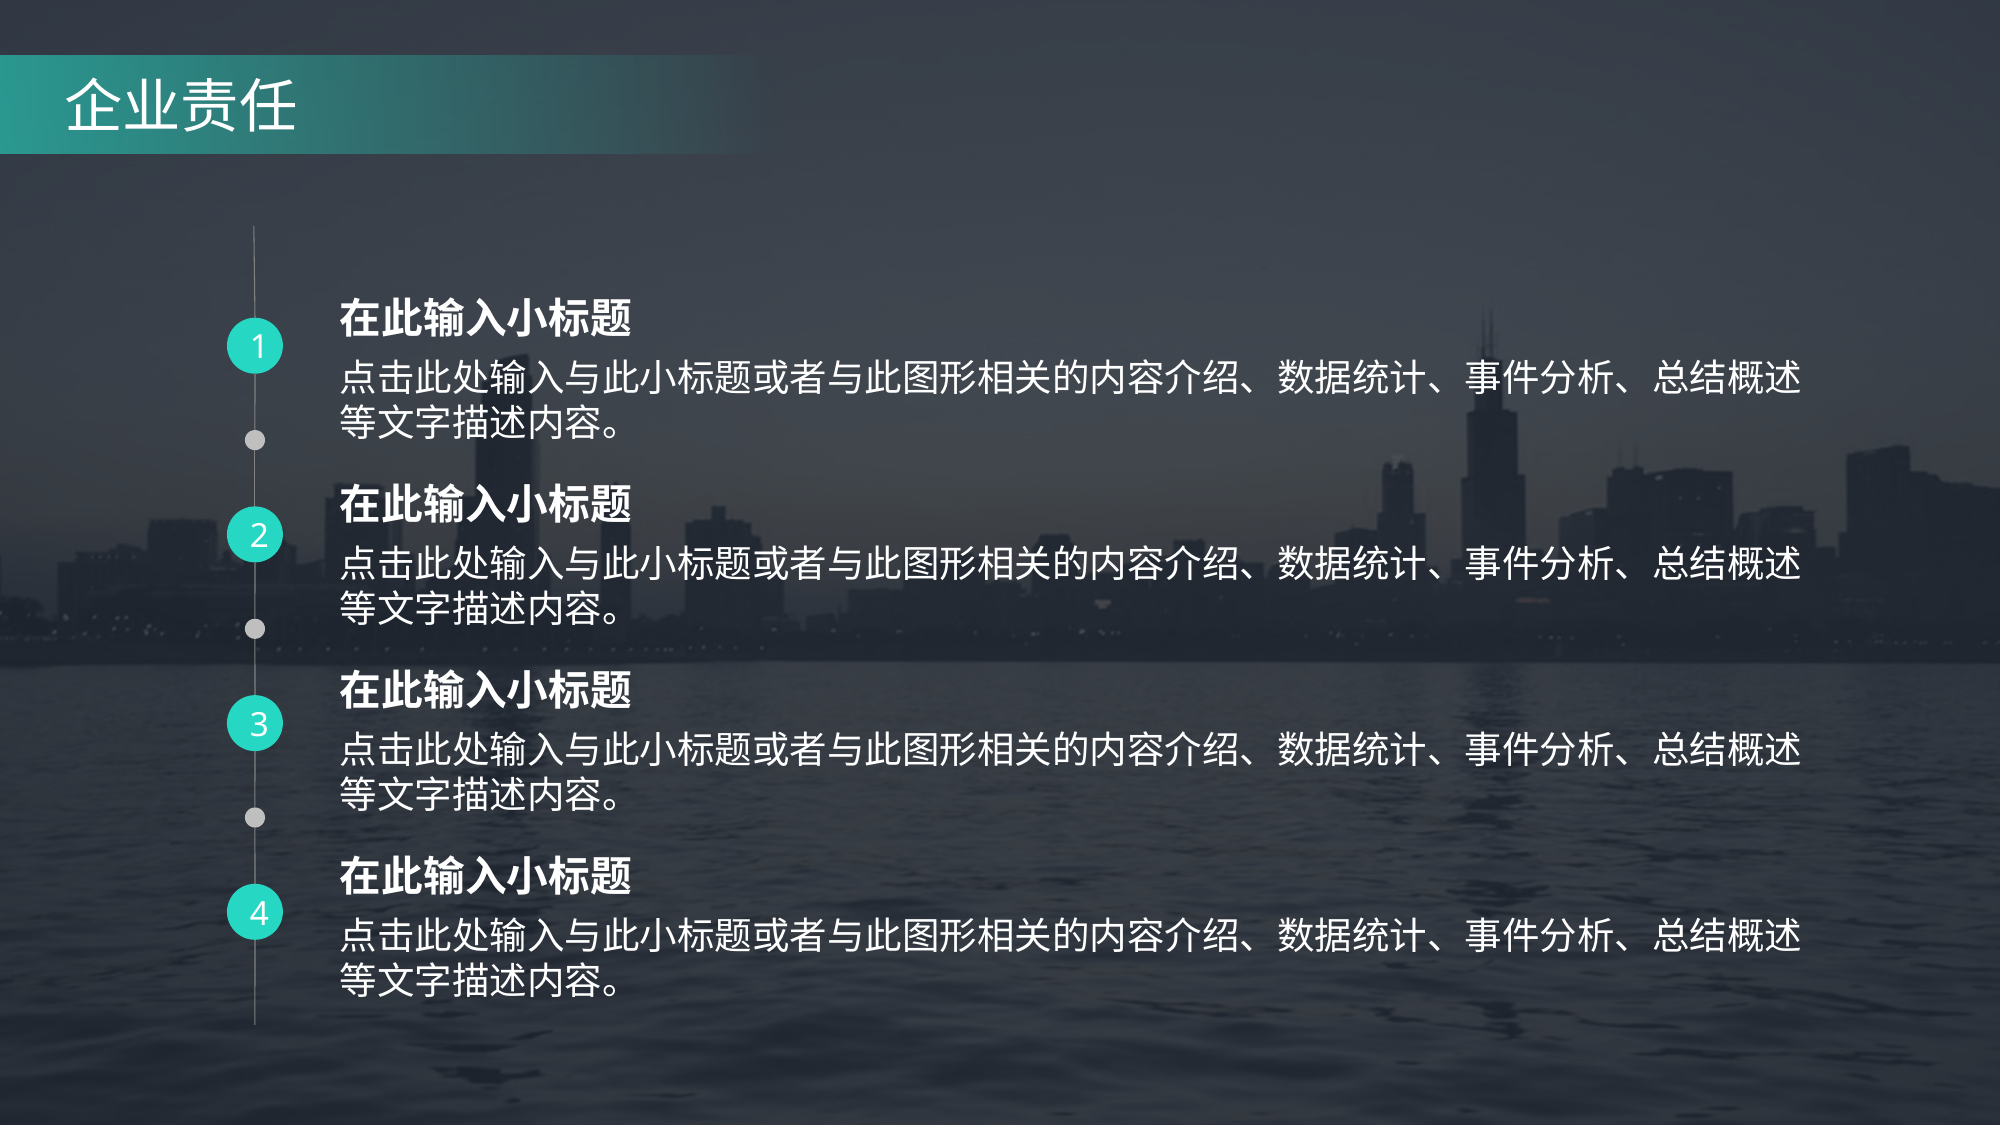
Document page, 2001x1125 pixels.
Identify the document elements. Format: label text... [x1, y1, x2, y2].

text_box [243, 617, 267, 640]
text_box 2 [225, 505, 284, 564]
text_box 1 [225, 316, 284, 375]
text_box [243, 806, 267, 829]
text_box 在此输入小标题 点击此处输入与此小标题或者与此图形相关的内容介绍、数据统计、事件分析、总结概述等文字描述内容。 [325, 655, 1828, 824]
text_box [243, 429, 267, 452]
text_box 在此输入小标题 点击此处输入与此小标题或者与此图形相关的内容介绍、数据统计、事件分析、总结概述等文字描述内容。 [325, 284, 1828, 452]
text_box 3 [225, 694, 284, 753]
text_box 在此输入小标题 点击此处输入与此小标题或者与此图形相关的内容介绍、数据统计、事件分析、总结概述等文字描述内容。 [325, 470, 1828, 638]
text_box 4 [225, 882, 284, 941]
title 企业责任 [47, 61, 314, 148]
text_box 在此输入小标题 点击此处输入与此小标题或者与此图形相关的内容介绍、数据统计、事件分析、总结概述等文字描述内容。 [325, 841, 1828, 1010]
